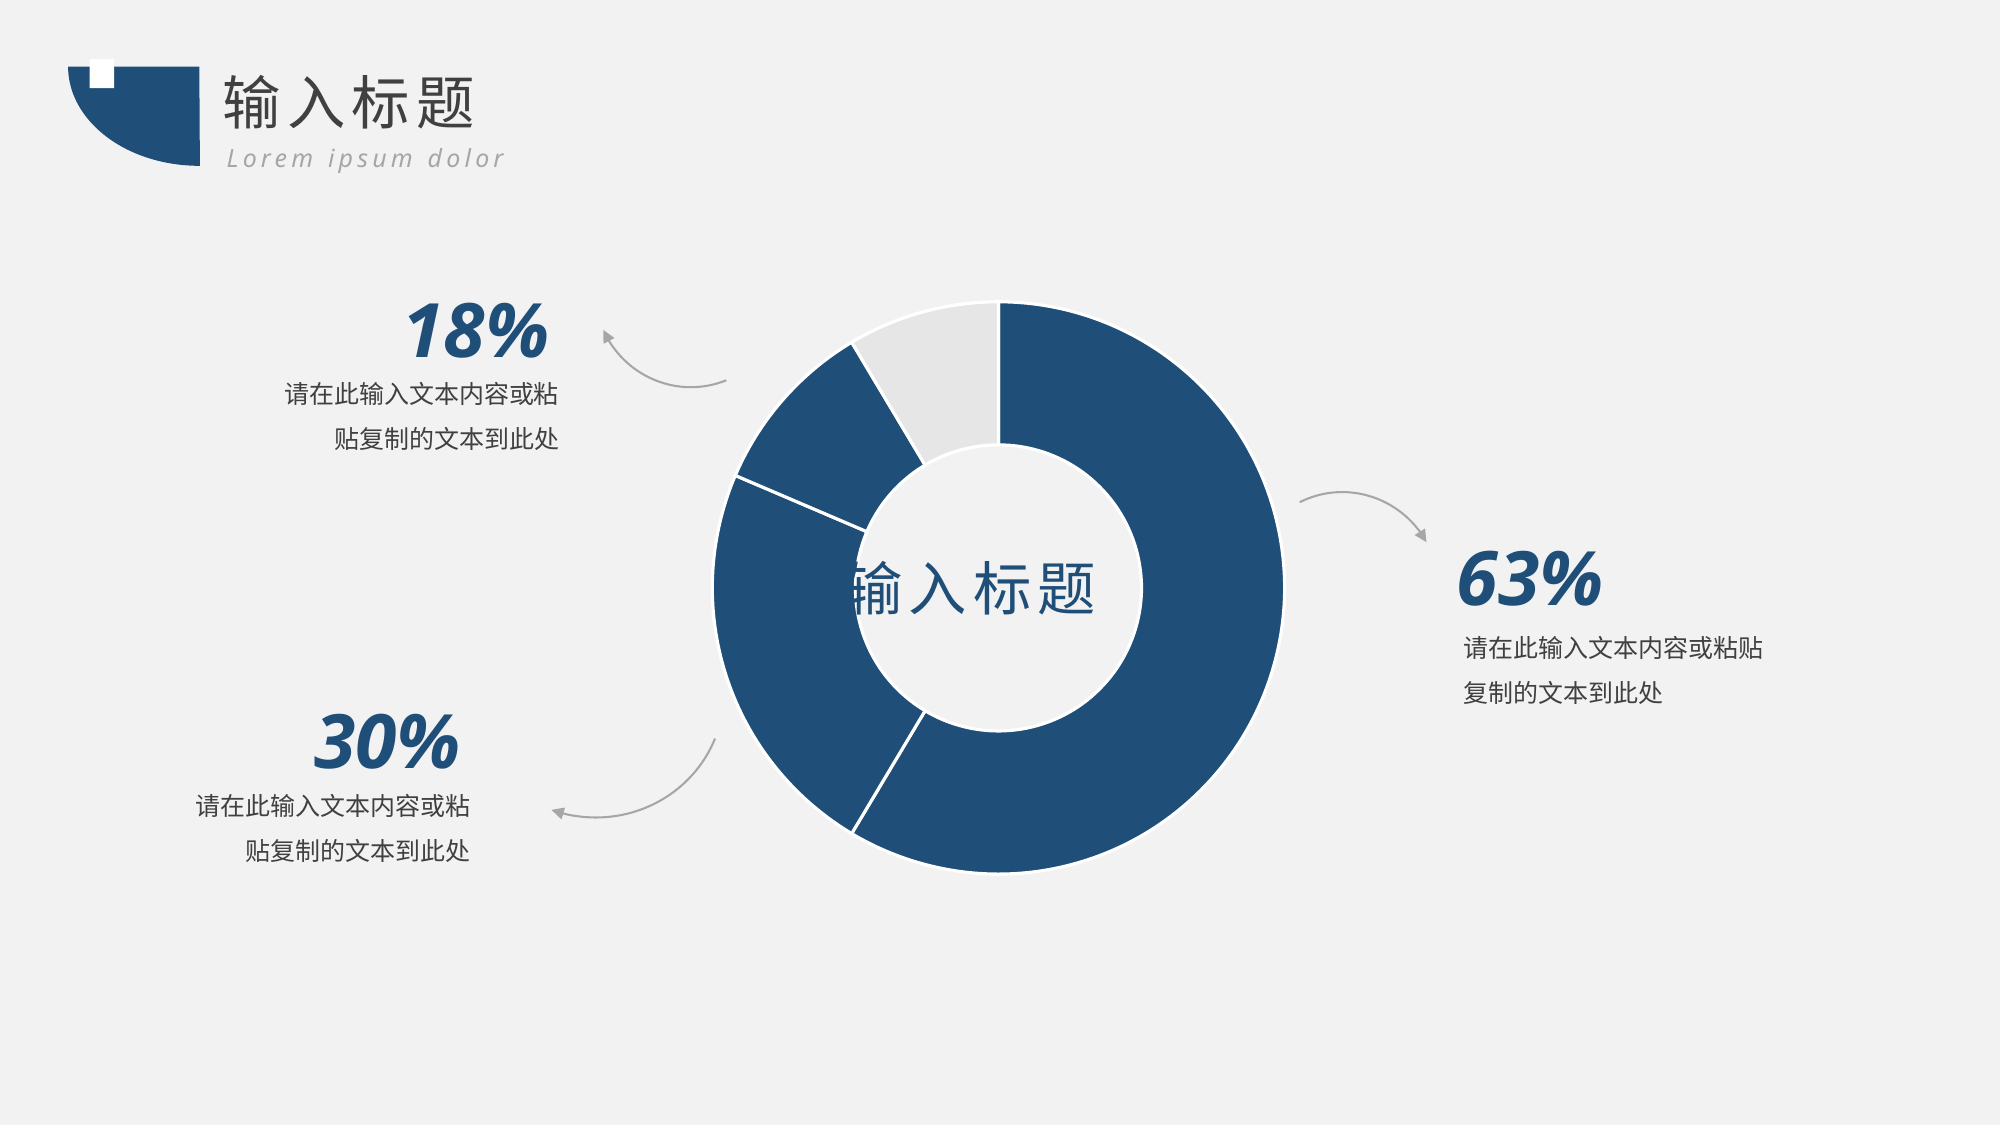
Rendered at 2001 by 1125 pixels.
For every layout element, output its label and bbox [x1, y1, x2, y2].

text_box [67, 0, 584, 177]
text_box [129, 196, 1789, 965]
